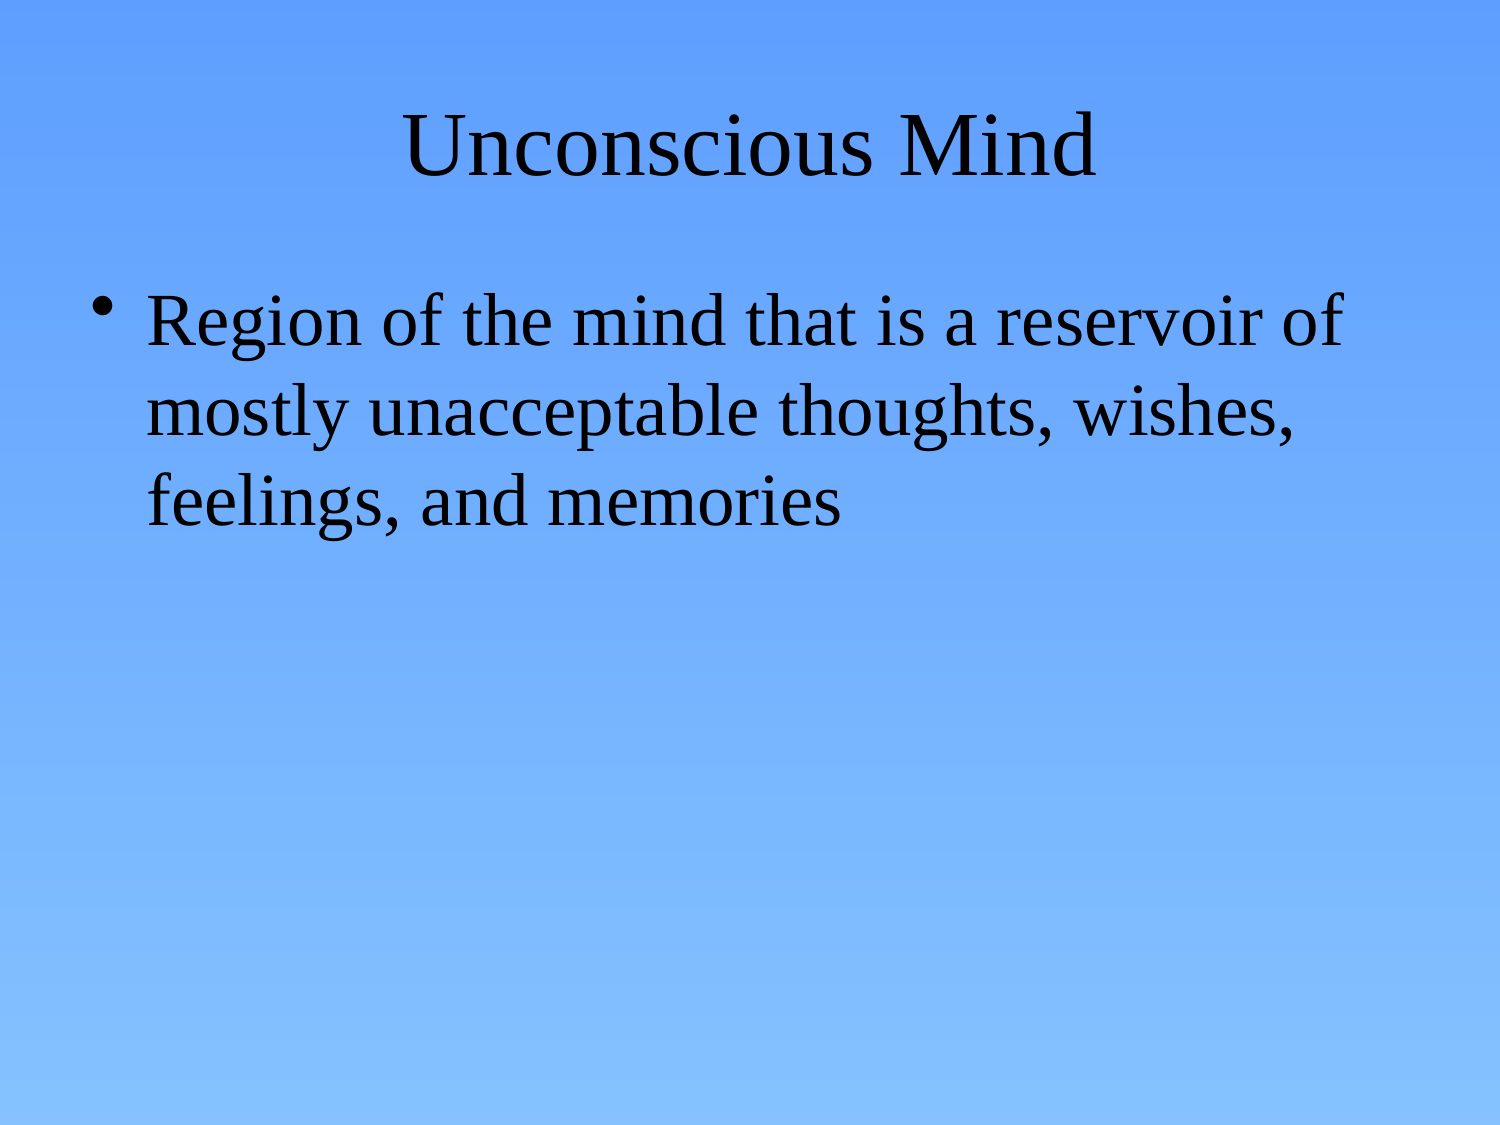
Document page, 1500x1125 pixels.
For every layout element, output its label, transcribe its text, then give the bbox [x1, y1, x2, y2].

list Region of the mind that is a reservoir of mostly unacceptable thoughts, wishes, feelings, and memories [74, 262, 1388, 1006]
title Unconscious Mind [74, 44, 1426, 233]
